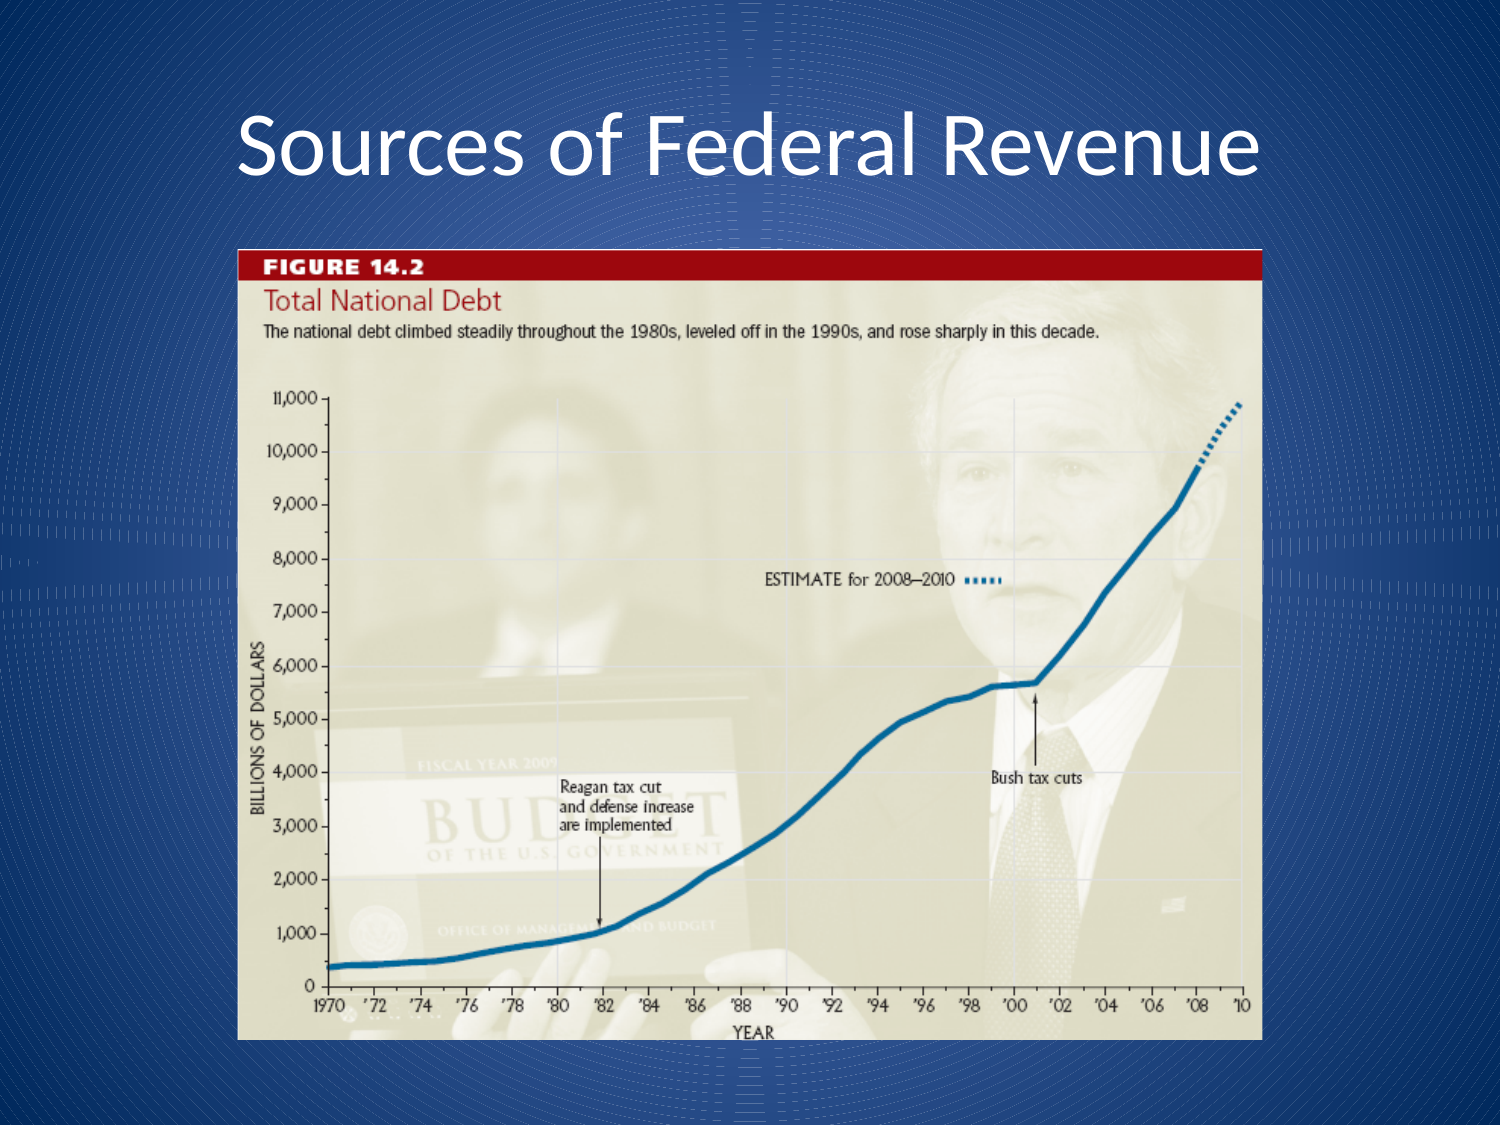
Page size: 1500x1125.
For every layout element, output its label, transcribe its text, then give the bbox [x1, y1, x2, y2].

title Sources of Federal Revenue [75, 45, 1425, 233]
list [237, 249, 1263, 1040]
